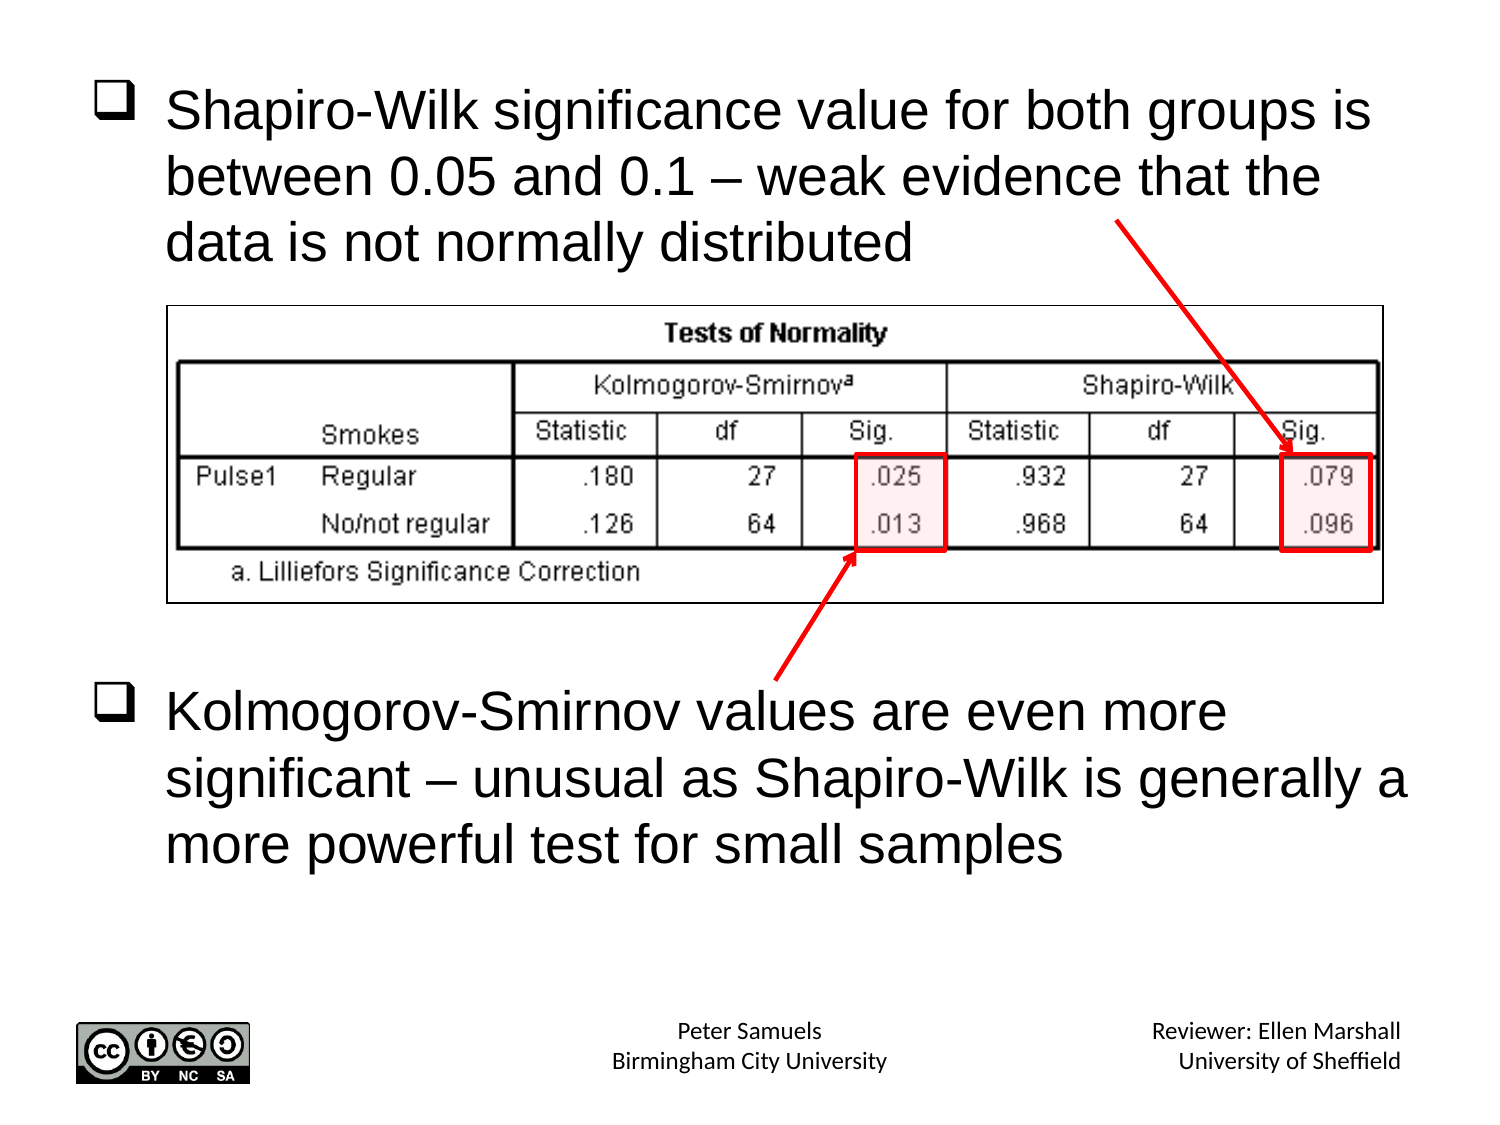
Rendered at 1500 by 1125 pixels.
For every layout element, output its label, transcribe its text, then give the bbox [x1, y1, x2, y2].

text_box Reviewer: Ellen Marshall University of Sheffield [1038, 1007, 1417, 1083]
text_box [1115, 219, 1294, 455]
text_box Peter Samuels Birmingham City University [549, 1007, 951, 1083]
picture [76, 1022, 251, 1084]
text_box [774, 550, 857, 681]
picture [167, 306, 1383, 603]
list Shapiro-Wilk significance value for both groups is between 0.05 and 0.1 – weak evidence that the data is not normally distributed Kolmogorov-Smirnov values are even more significant – unusual as Shapiro-Wilk is generally a more powerful test for small samples [75, 66, 1425, 894]
